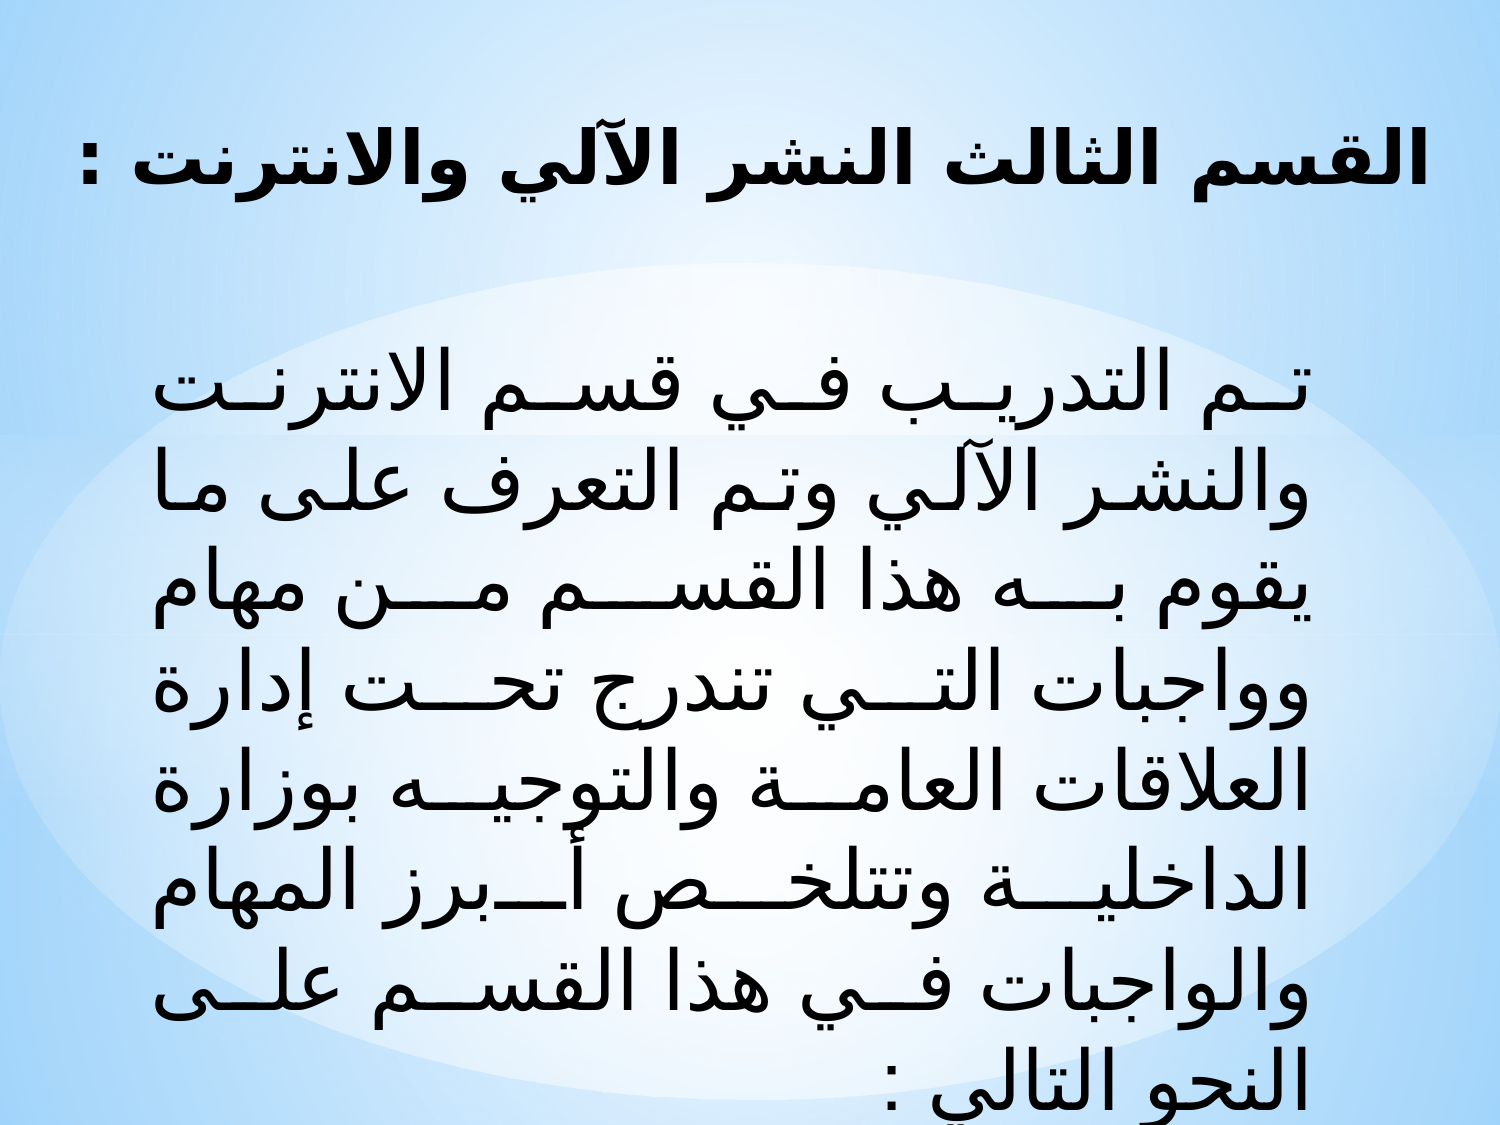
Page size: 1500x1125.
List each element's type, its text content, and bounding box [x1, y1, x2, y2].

text_box تم التدريب في قسم الانترنت والنشر الآلي وتم التعرف على ما يقوم به هذا القسم من مهام وواجبات التي تندرج تحت إدارة العلاقات العامة والتوجيه بوزارة الداخلية وتتلخص أبرز المهام والواجبات في هذا القسم على النحو التالي : [135, 319, 1329, 1125]
text_box القسم الثالث النشر الآلي والانترنت : [60, 101, 1448, 207]
